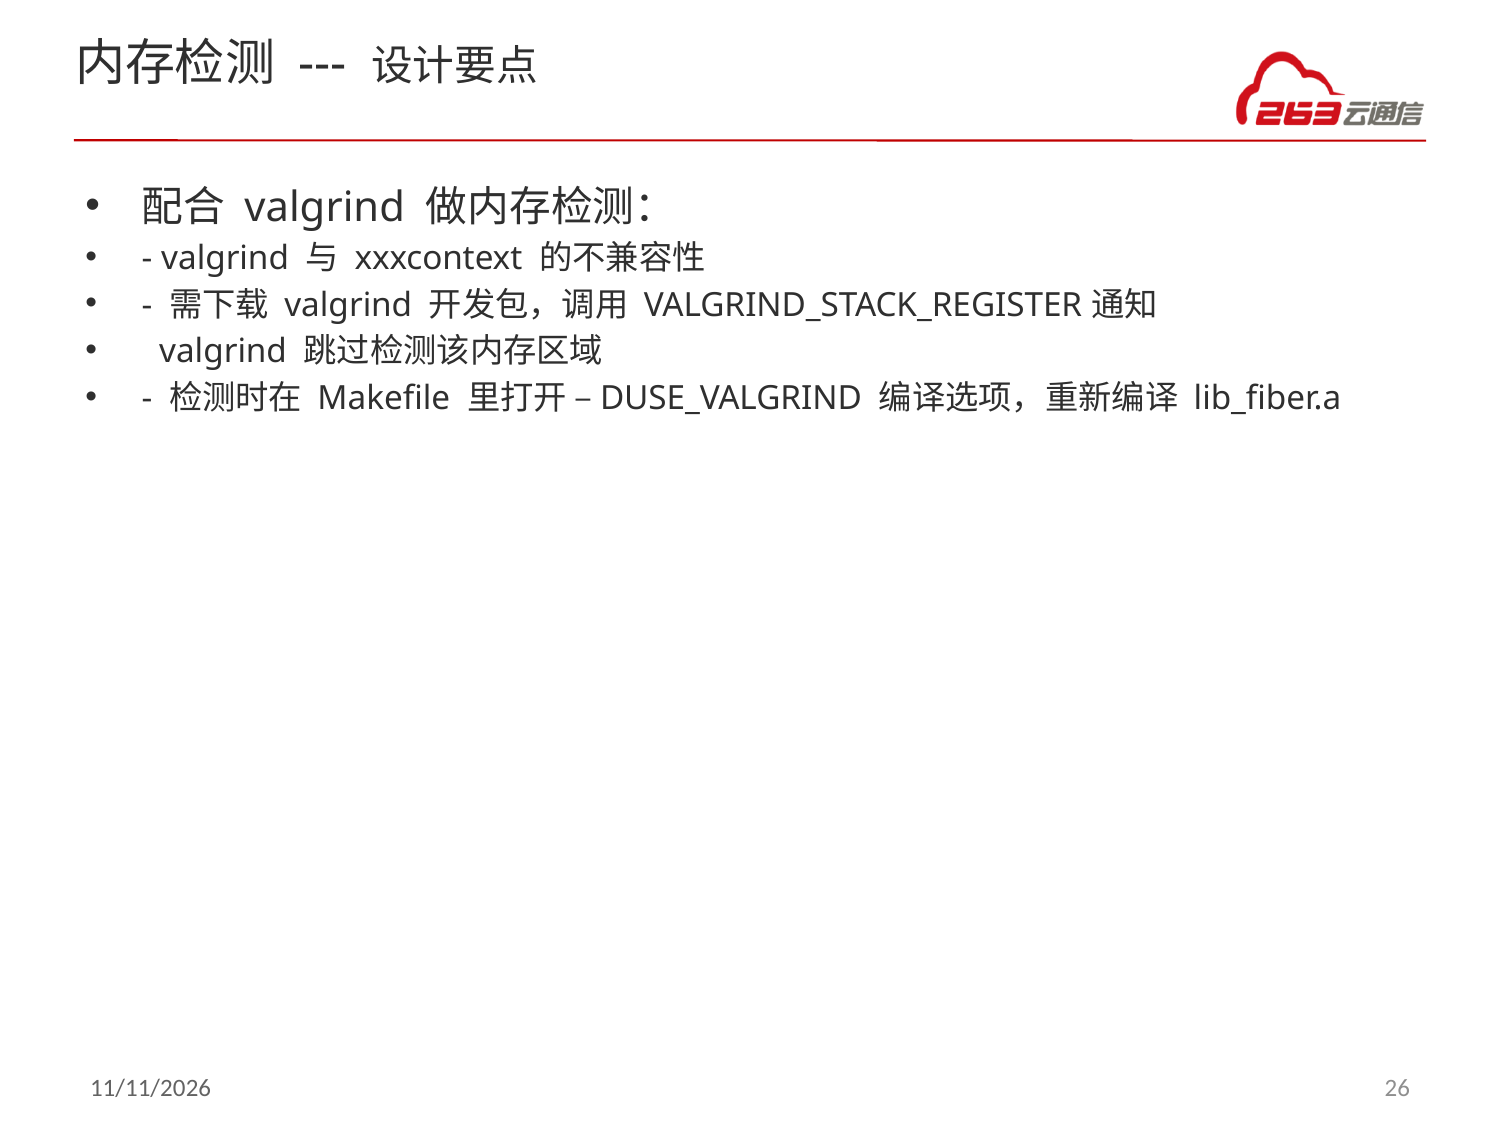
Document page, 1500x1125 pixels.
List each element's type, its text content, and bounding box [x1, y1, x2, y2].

title 内存检测 --- 设计要点 [75, 30, 1235, 136]
picture [1230, 37, 1430, 141]
list 配合 valgrind 做内存检测： - valgrind 与 xxxcontext 的不兼容性 - 需下载 valgrind 开发包，调用 VALGRIND_STACK_REGISTER通知 valgrind 跳过检测该内存区域 - 检测时在 Makefile 里打开 –DUSE_VALGRIND 编译选项，重新编译 lib_fiber.a [70, 171, 1421, 1016]
